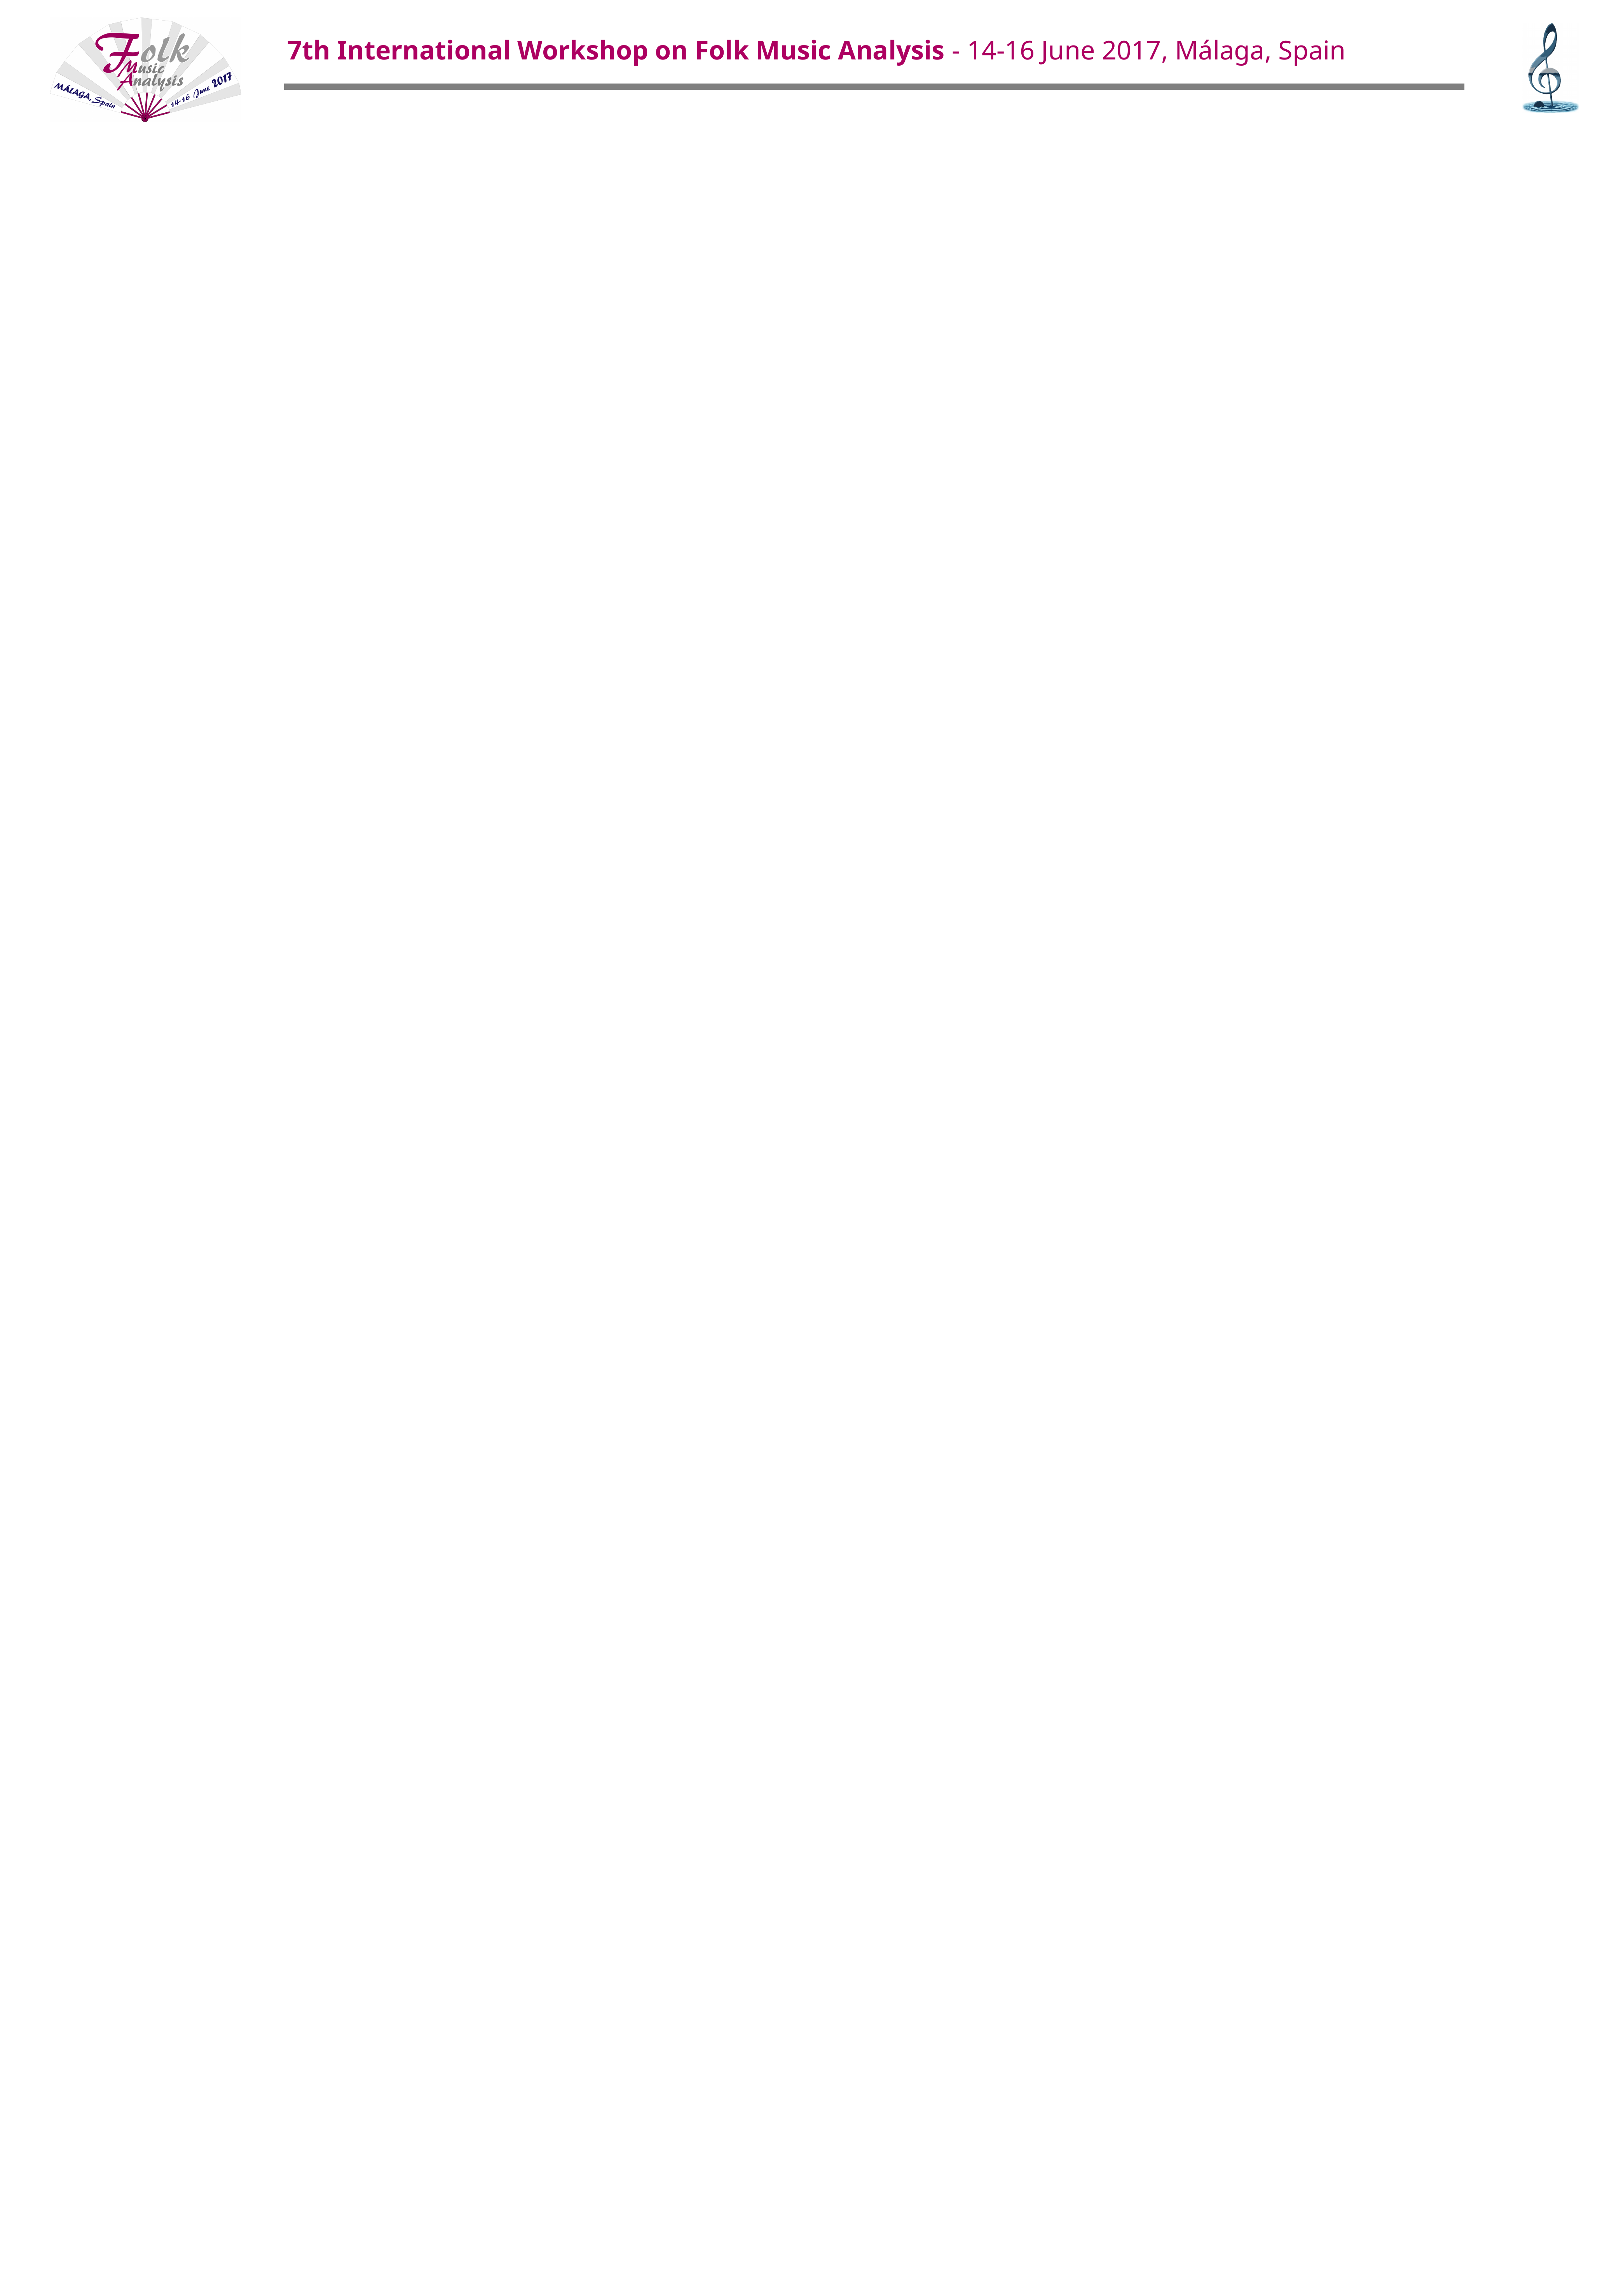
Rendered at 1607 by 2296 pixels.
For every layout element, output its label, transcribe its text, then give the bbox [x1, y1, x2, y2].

picture [1522, 23, 1579, 113]
text_box 7th International Workshop on Folk Music Analysis - 14-16 June 2017, Málaga, Spain [281, 31, 1520, 68]
picture [49, 17, 241, 122]
